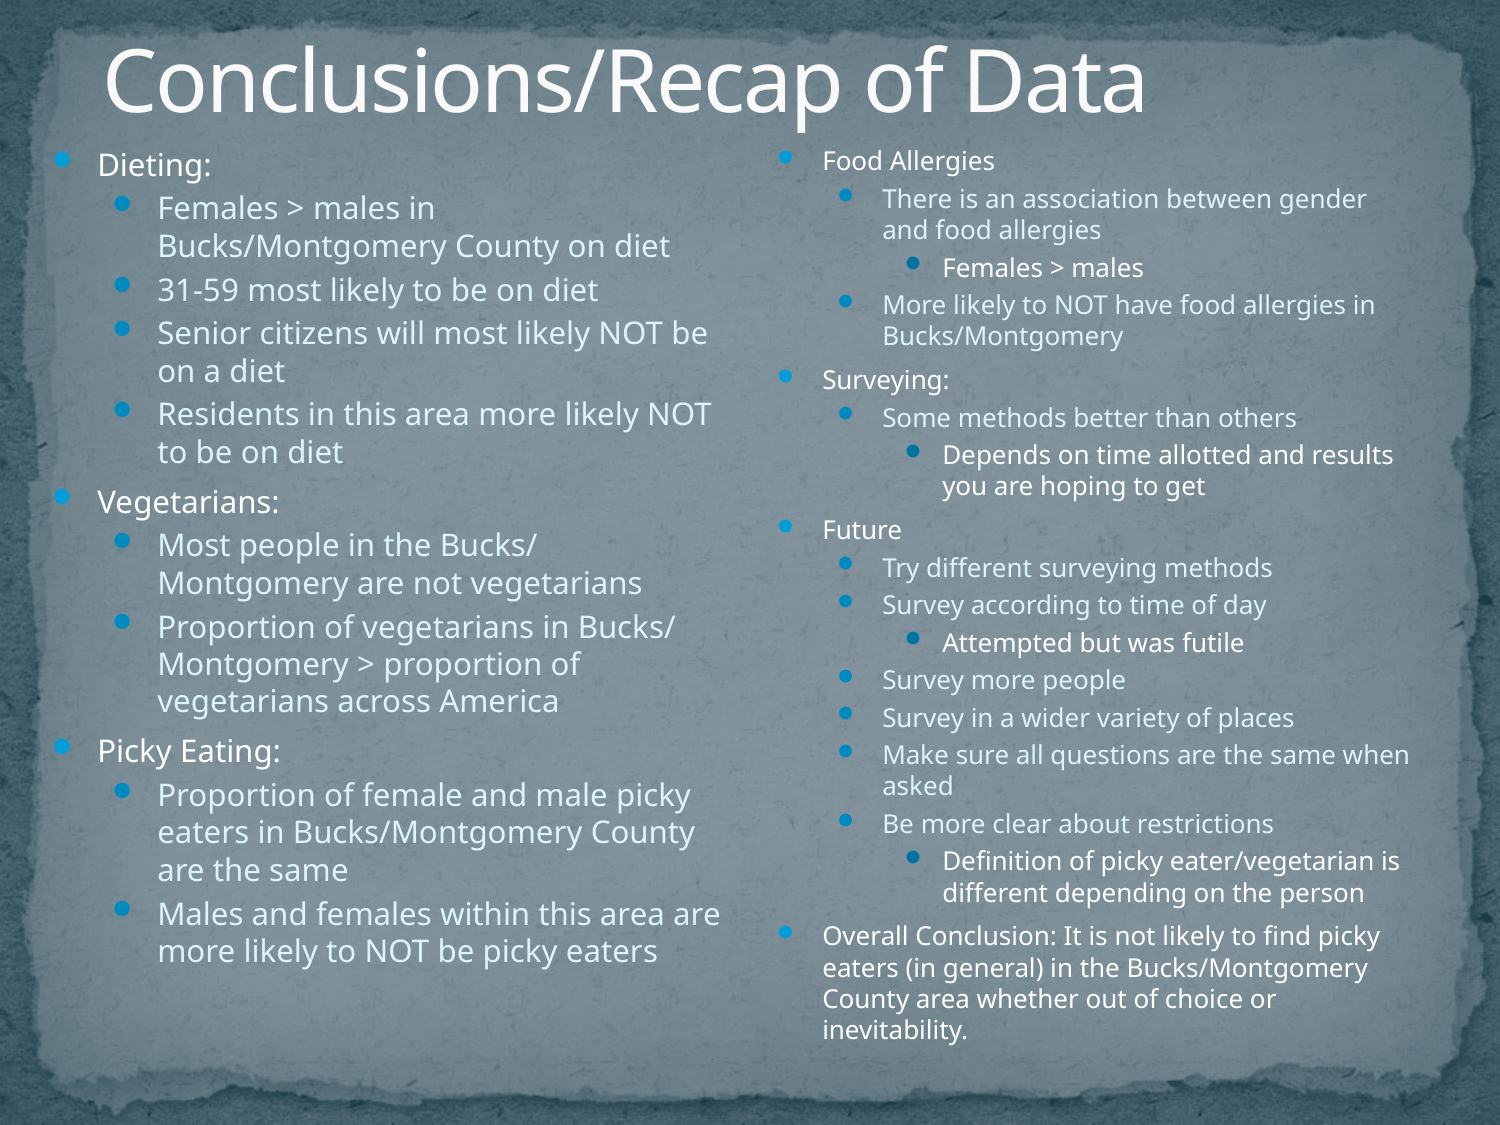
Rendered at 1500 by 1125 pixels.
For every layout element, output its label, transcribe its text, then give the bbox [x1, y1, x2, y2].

list Dieting: Females > males in Bucks/Montgomery County on diet 31-59 most likely to be on diet Senior citizens will most likely NOT be on a diet Residents in this area more likely NOT to be on diet Vegetarians: Most people in the Bucks/ Montgomery are not vegetarians Proportion of vegetarians in Bucks/ Montgomery > proportion of vegetarians across America Picky Eating: Proportion of female and male picky eaters in Bucks/Montgomery County are the same Males and females within this area are more likely to NOT be picky eaters [37, 137, 741, 1100]
title Conclusions/Recap of Data [87, 0, 1438, 138]
list Food Allergies There is an association between gender and food allergies Females > males More likely to NOT have food allergies in Bucks/Montgomery Surveying: Some methods better than others Depends on time allotted and results you are hoping to get Future Try different surveying methods Survey according to time of day Attempted but was futile Survey more people Survey in a wider variety of places Make sure all questions are the same when asked Be more clear about restrictions Definition of picky eater/vegetarian is different depending on the person Overall Conclusion: It is not likely to find picky eaters (in general) in the Bucks/Montgomery County area whether out of choice or inevitability. [762, 137, 1429, 1088]
